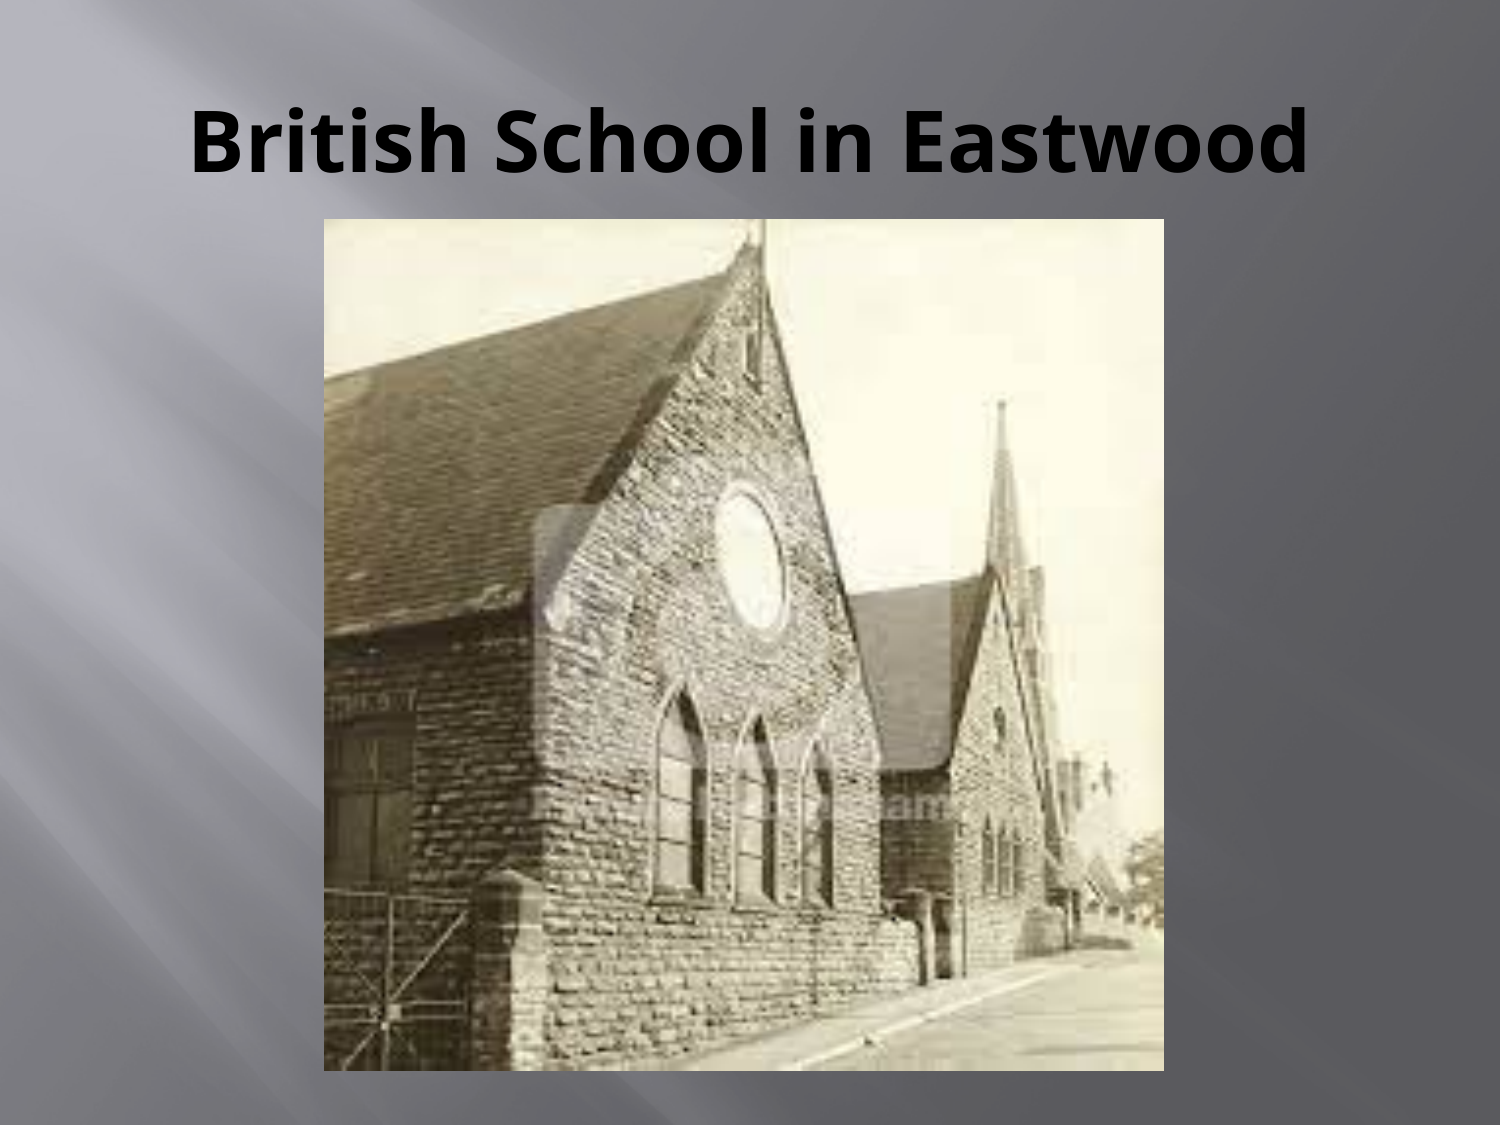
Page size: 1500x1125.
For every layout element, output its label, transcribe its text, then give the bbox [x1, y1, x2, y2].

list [324, 219, 1164, 1071]
title British School in Eastwood [75, 45, 1425, 233]
